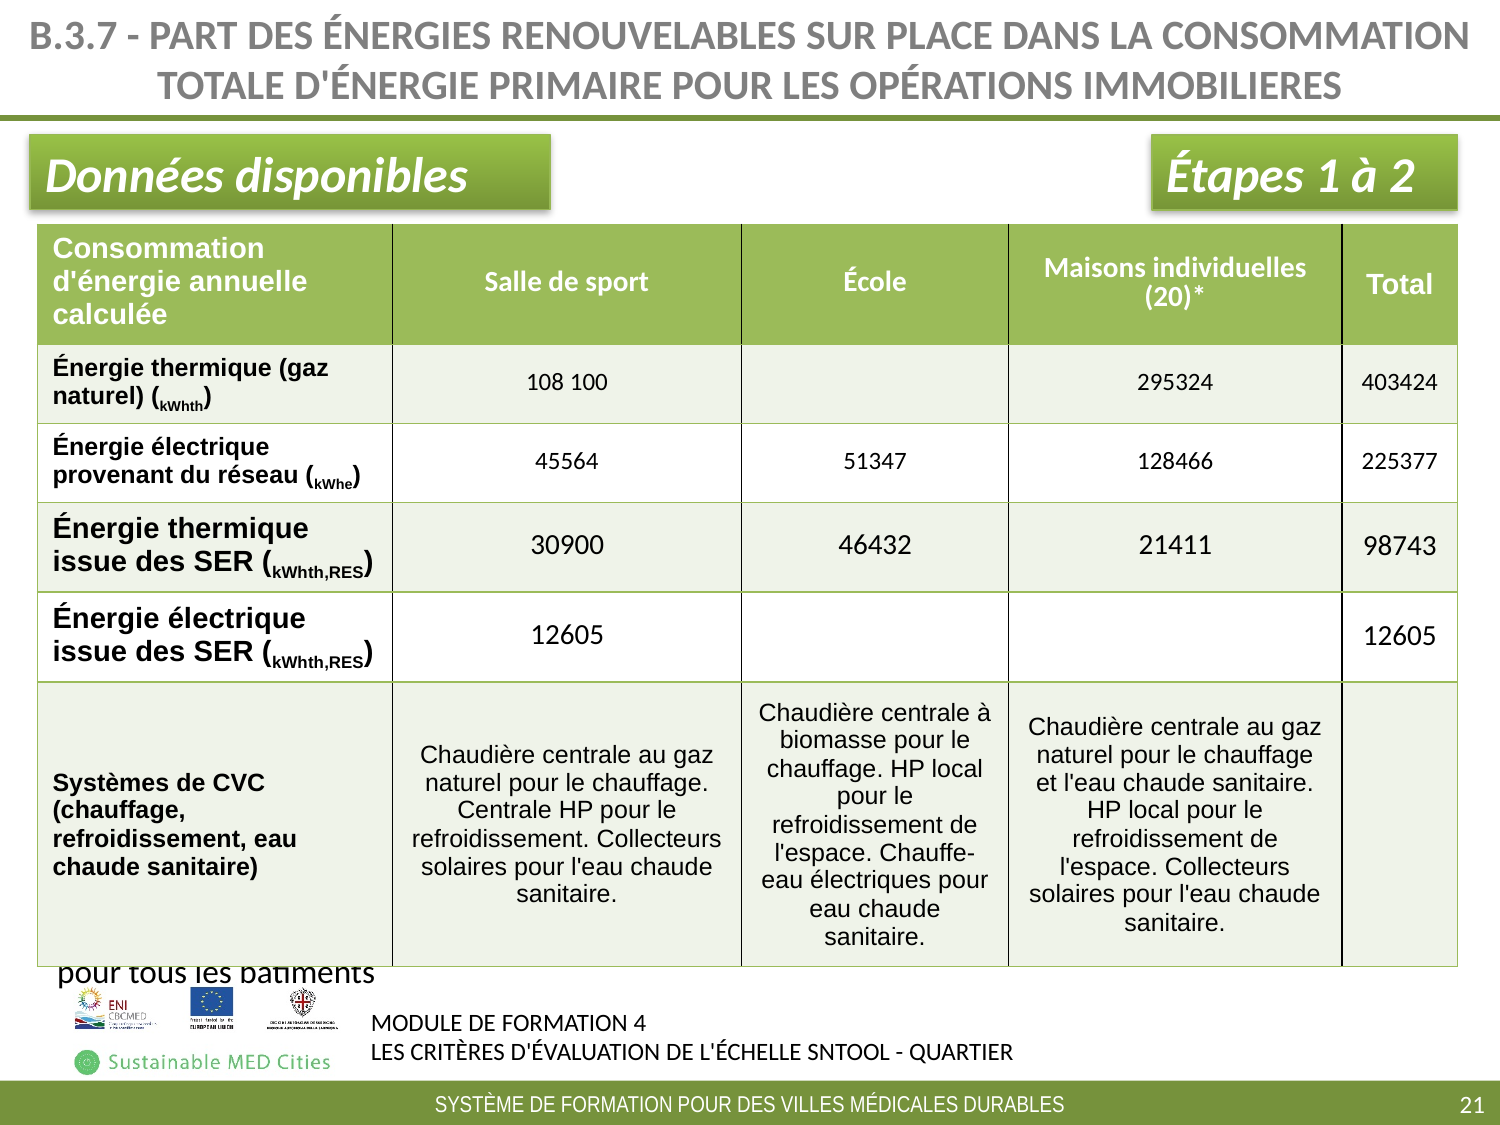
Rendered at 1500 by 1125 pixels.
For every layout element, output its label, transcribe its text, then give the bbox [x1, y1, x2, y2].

text_box Étapes 1 à 2 [1151, 134, 1458, 210]
picture [62, 998, 356, 1080]
table_cell 12605 [1343, 593, 1457, 681]
table_cell Chaudière centrale à biomasse pour le chauffage. HP local pour le refroidissement de l'espace. Chauffe-eau électriques pour eau chaude sanitaire. [742, 683, 1008, 966]
table_cell 295324 [1009, 345, 1341, 423]
table_cell 51347 [742, 424, 1008, 502]
table_cell 46432 [742, 503, 1008, 591]
table_cell 225377 [1343, 424, 1457, 502]
title B.3.7 - PART DES ÉNERGIES RENOUVELABLES SUR PLACE DANS LA CONSOMMATION TOTALE D'ÉNERGIE PRIMAIRE POUR LES OPÉRATIONS IMMOBILIERES [0, 0, 1500, 117]
table_cell Chaudière centrale au gaz naturel pour le chauffage et l'eau chaude sanitaire. HP local pour le refroidissement de l'espace. Collecteurs solaires pour l'eau chaude sanitaire. [1009, 683, 1341, 966]
text_box * Pour les maisons individuelles, les consommations sont données en tant que valeur totale agrégée pour tous les bâtiments [41, 903, 1463, 998]
table_header Salle de sport [393, 225, 741, 344]
table_cell 98743 [1343, 503, 1457, 591]
slide_number ‹#› [1149, 1081, 1500, 1125]
table_cell 128466 [1009, 424, 1341, 502]
table_header Maisons individuelles (20)* [1009, 225, 1341, 344]
table_cell 403424 [1343, 345, 1457, 423]
table_cell 108 100 [393, 345, 741, 423]
table_cell Énergie thermique (gaz naturel) (kWhth) [38, 345, 392, 423]
table_cell [742, 345, 1008, 423]
table_cell [742, 593, 1008, 681]
table_header École [742, 225, 1008, 344]
table_cell 45564 [393, 424, 741, 502]
table_cell [1343, 683, 1457, 966]
table_cell [1009, 593, 1341, 681]
table_cell 12605 [393, 593, 741, 681]
table_cell 30900 [393, 503, 741, 591]
table_cell Systèmes de CVC (chauffage, refroidissement, eau chaude sanitaire) [38, 683, 392, 966]
table_cell Énergie électrique issue des SER (kWhth,RES) [38, 593, 392, 681]
text_box Données disponibles [30, 134, 550, 210]
table_cell Énergie électrique provenant du réseau (kWhe) [38, 424, 392, 502]
table_header Total [1343, 225, 1457, 344]
table_cell 21411 [1009, 503, 1341, 591]
table_header Consommation d'énergie annuelle calculée [38, 225, 392, 344]
table_cell Énergie thermique issue des SER (kWhth,RES) [38, 503, 392, 591]
table_cell Chaudière centrale au gaz naturel pour le chauffage. Centrale HP pour le refroidissement. Collecteurs solaires pour l'eau chaude sanitaire. [393, 683, 741, 966]
